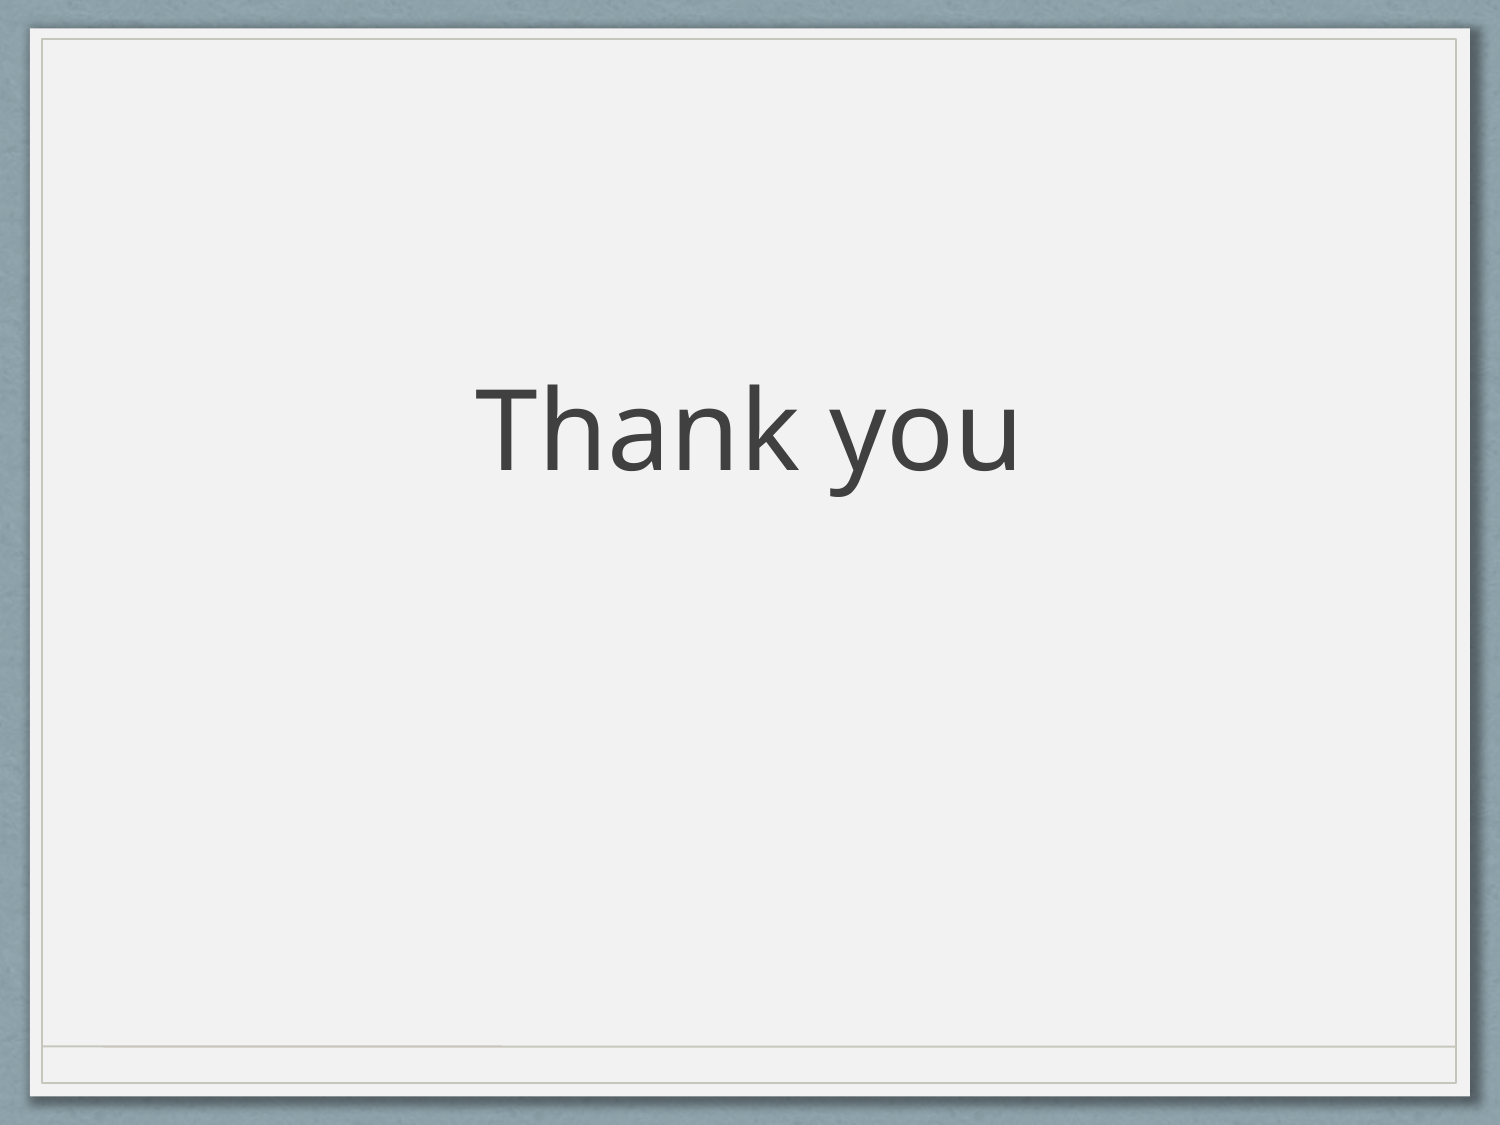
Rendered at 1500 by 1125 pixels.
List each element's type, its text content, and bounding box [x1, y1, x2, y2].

title Thank you [147, 224, 1353, 500]
